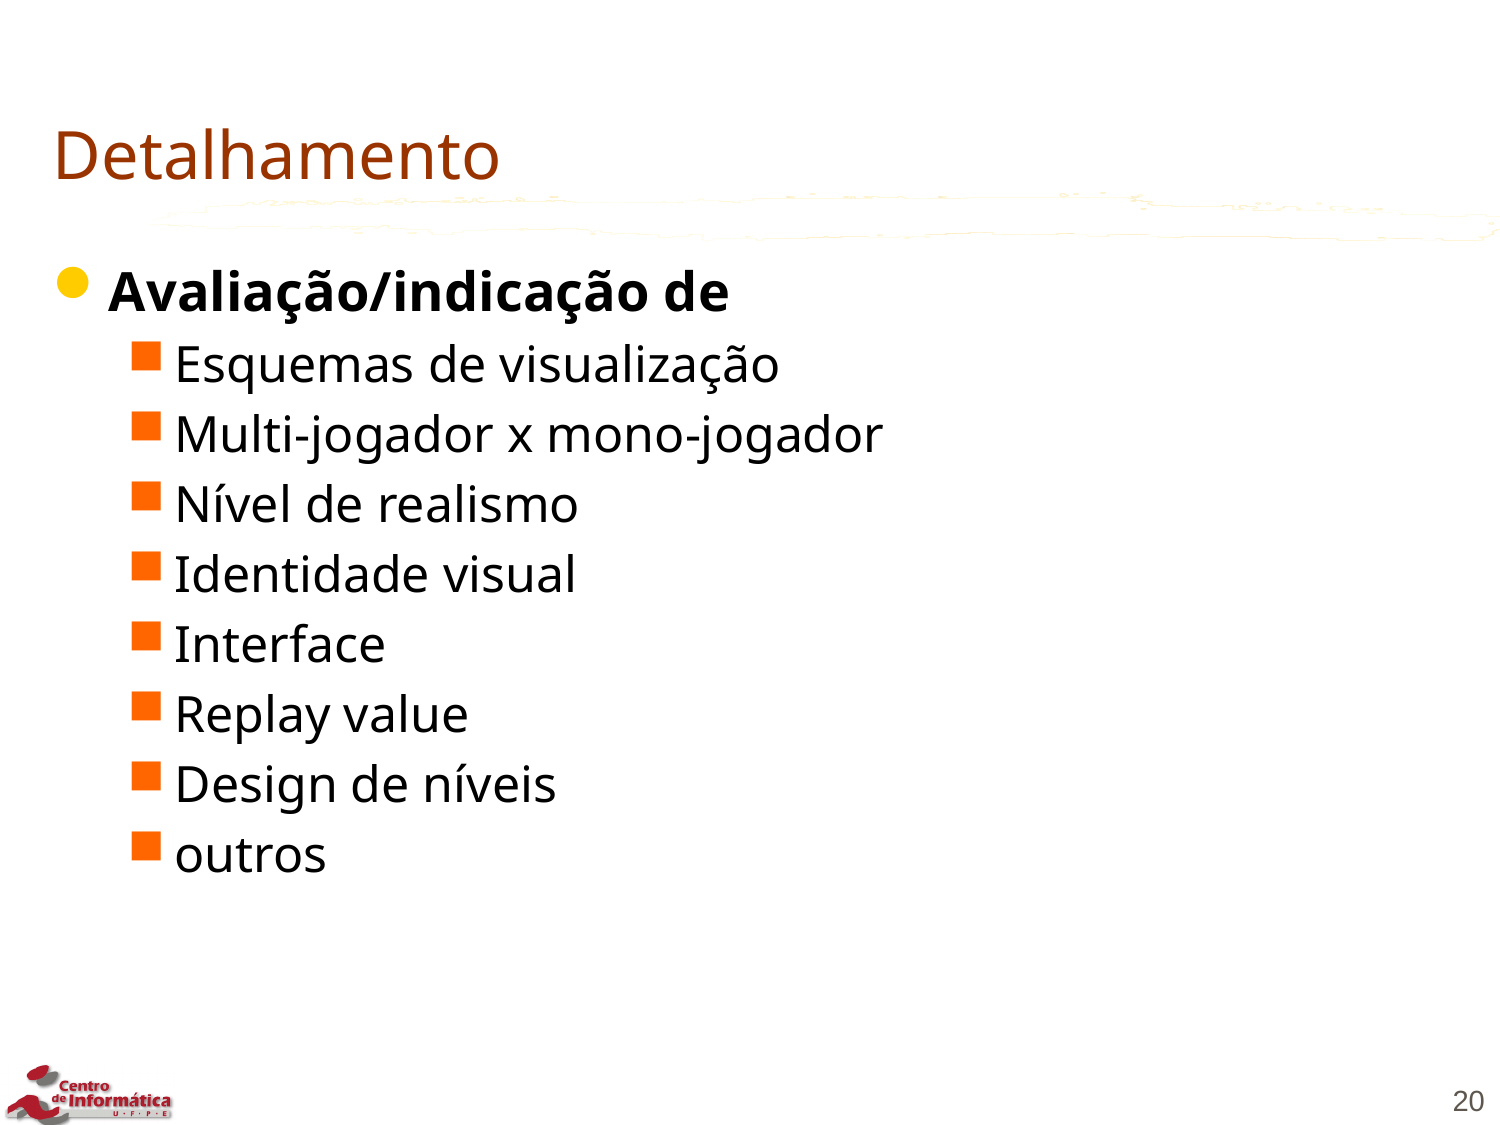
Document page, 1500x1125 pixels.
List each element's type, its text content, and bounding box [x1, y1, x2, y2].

list Avaliação/indicação de Esquemas de visualização Multi-jogador x mono-jogador Nível de realismo Identidade visual Interface Replay value Design de níveis outros [37, 249, 1475, 1025]
title Detalhamento [37, 12, 1434, 200]
picture [0, 1062, 175, 1125]
slide_number 20 [1187, 1049, 1500, 1125]
